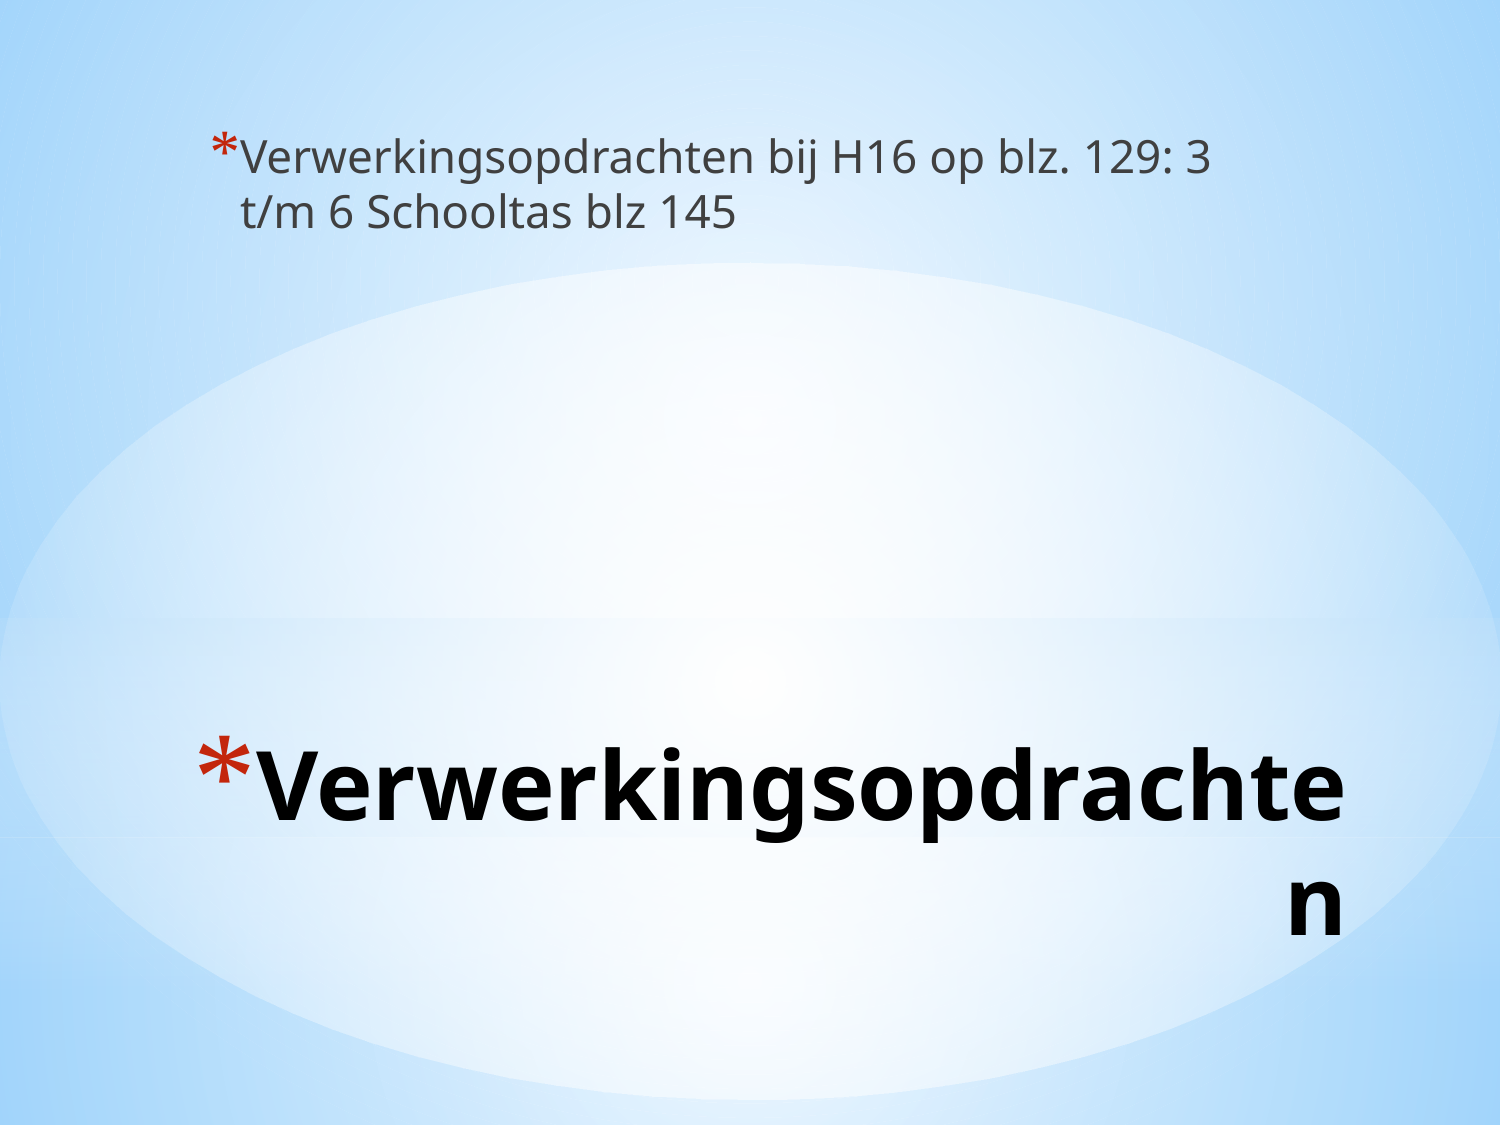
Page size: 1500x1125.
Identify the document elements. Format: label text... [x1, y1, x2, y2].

title Verwerkingsopdrachten [164, 717, 1363, 905]
list Verwerkingsopdrachten bij H16 op blz. 129: 3 t/m 6 Schooltas blz 145 [187, 120, 1238, 690]
